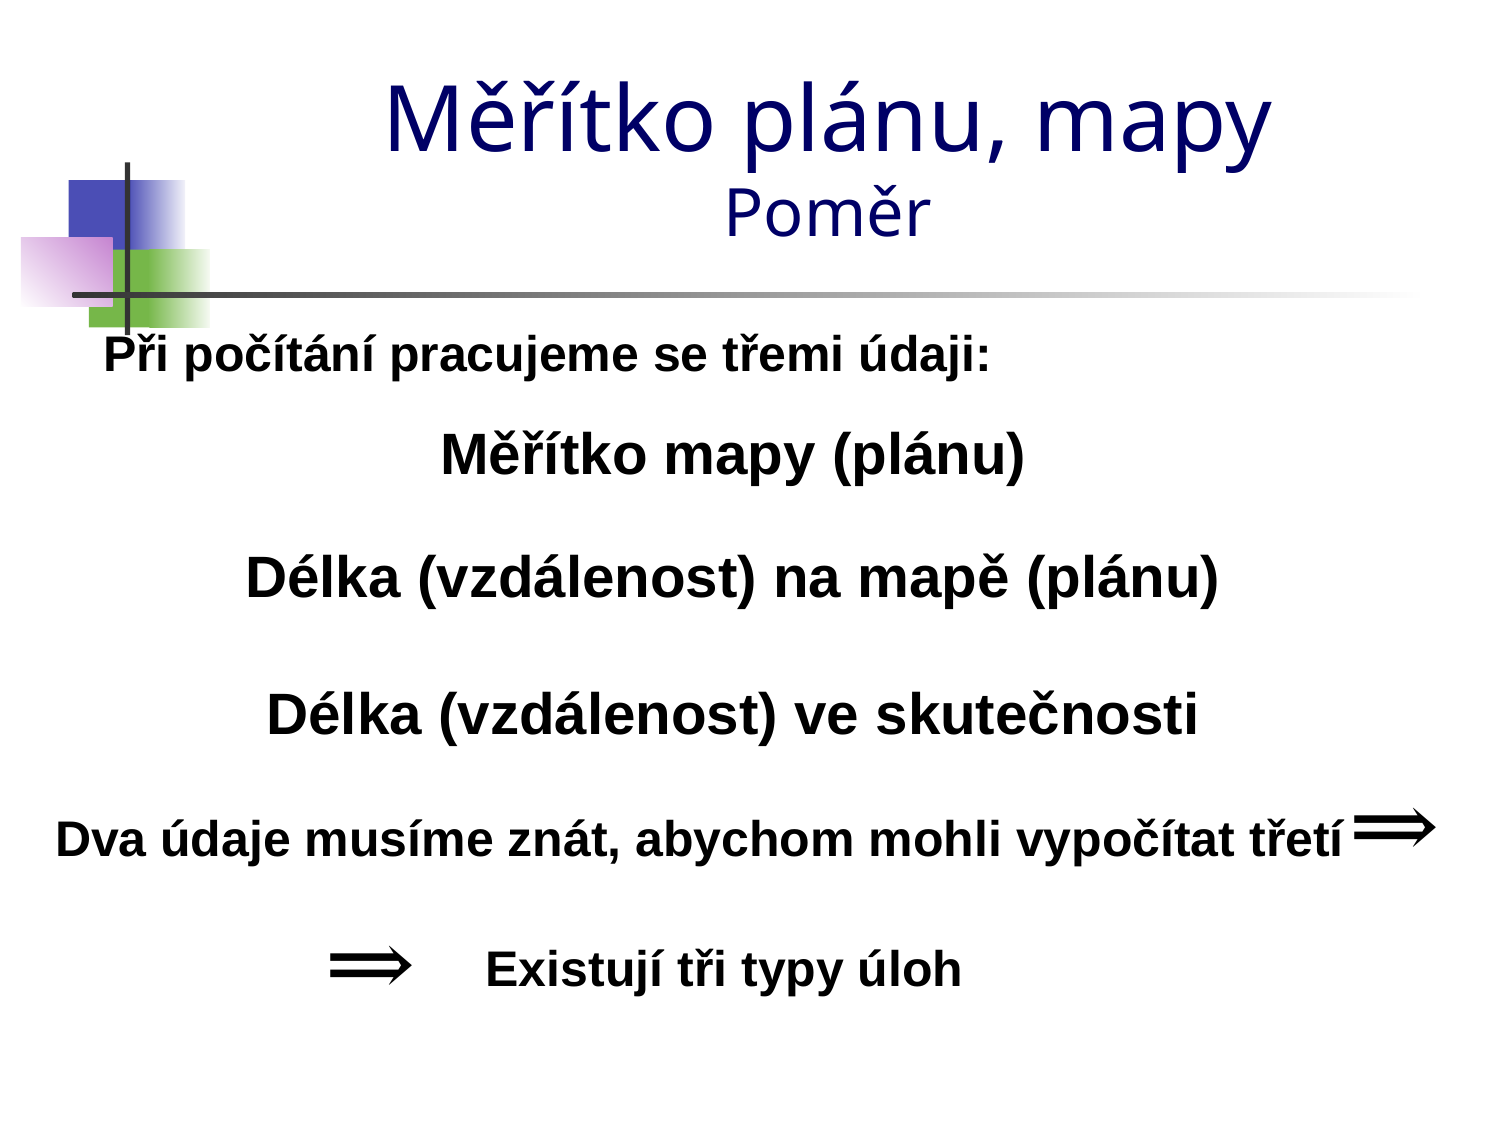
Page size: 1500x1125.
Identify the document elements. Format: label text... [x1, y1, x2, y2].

text_box Dva údaje musíme znát, abychom mohli vypočítat třetí [29, 798, 1371, 874]
text_box Délka (vzdálenost) ve skutečnosti [62, 668, 1404, 754]
text_box Existují tři typy úloh [54, 928, 1396, 1004]
title Měřítko plánu, mapy Poměr [188, 34, 1468, 276]
text_box Při počítání pracujeme se třemi údaji: [88, 314, 1010, 390]
text_box Měřítko mapy (plánu) [62, 408, 1404, 494]
text_box Délka (vzdálenost) na mapě (plánu) [71, 531, 1396, 617]
